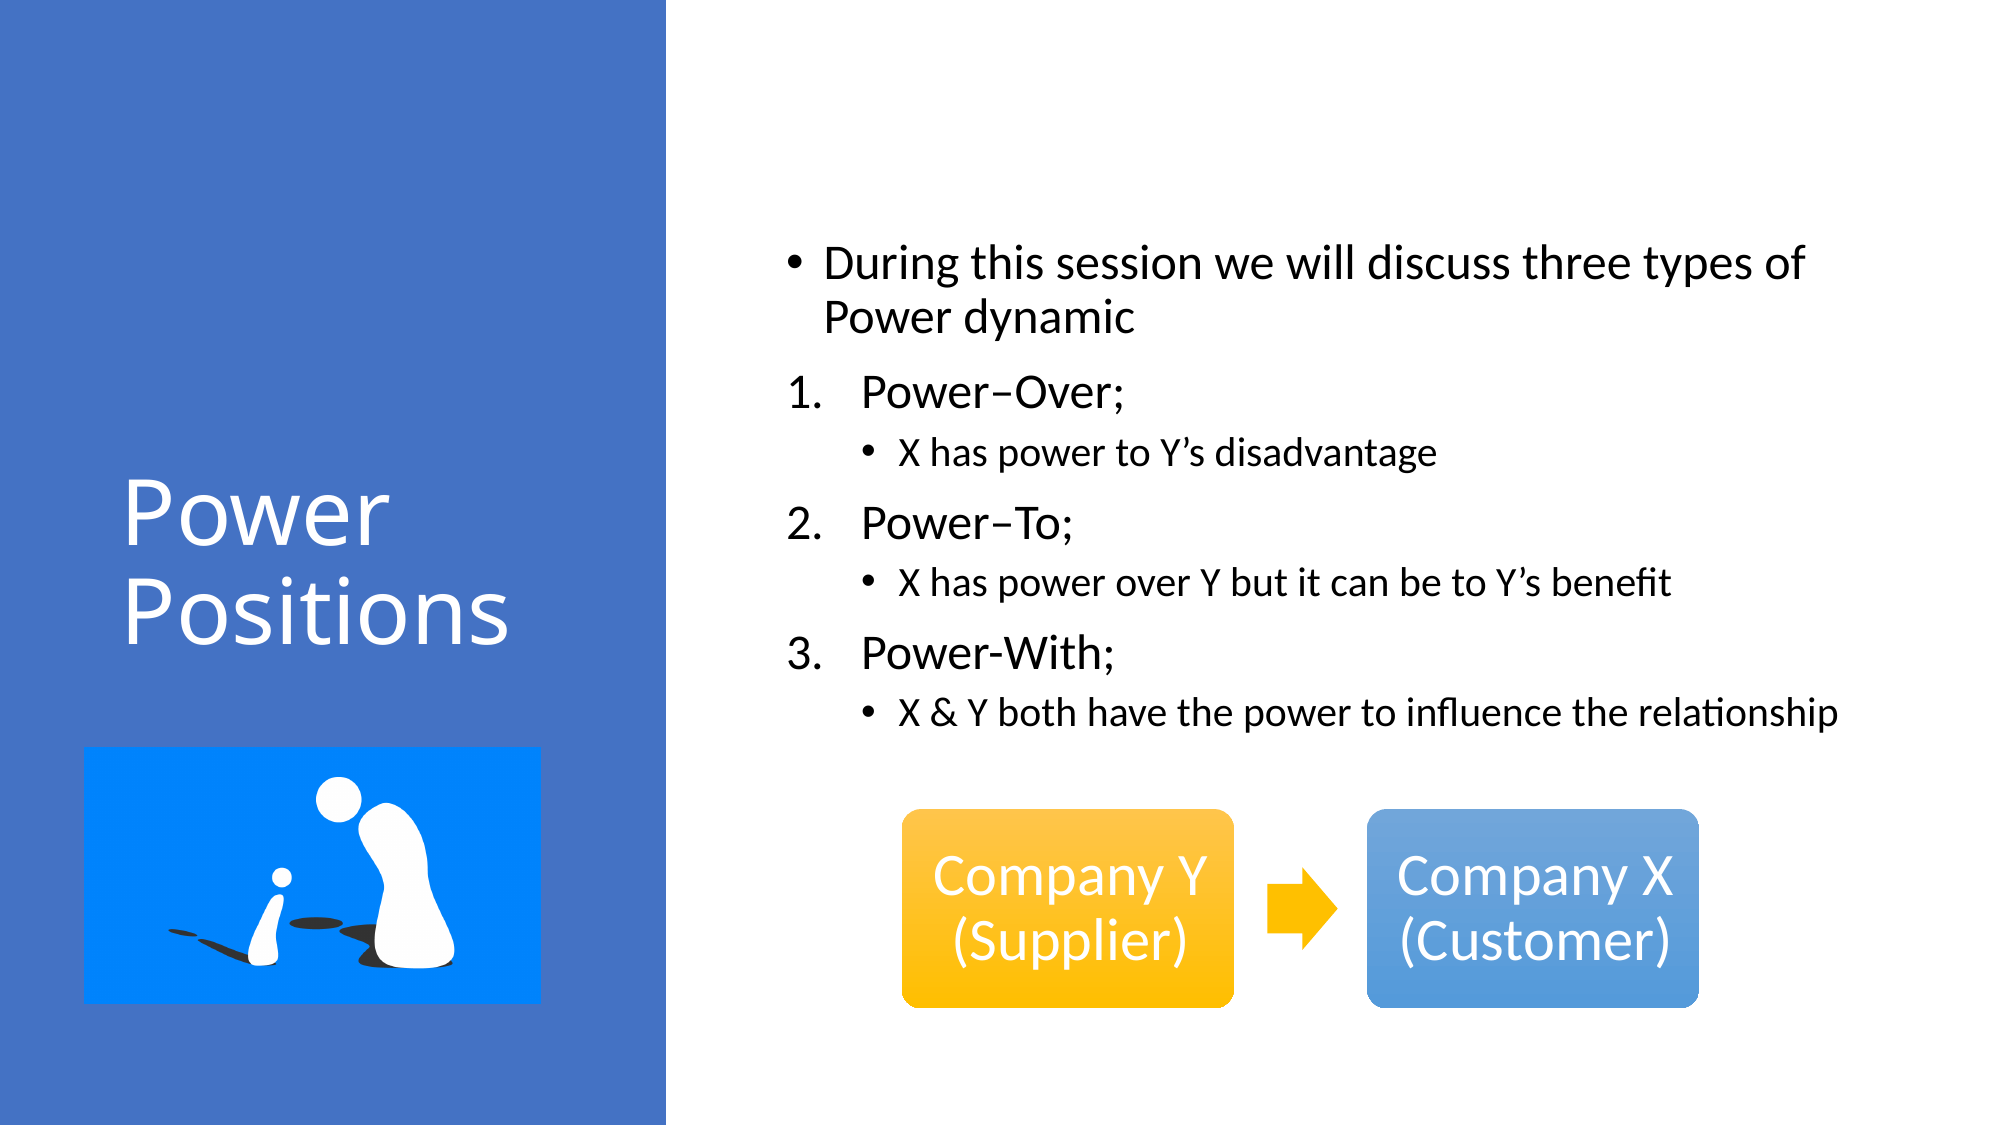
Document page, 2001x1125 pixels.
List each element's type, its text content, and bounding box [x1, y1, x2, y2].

list During this session we will discuss three types of Power dynamic Power–Over; X has power to Y’s disadvantage Power–To; X has power over Y but it can be to Y’s benefit Power-With; X & Y both have the power to influence the relationship [770, 104, 1895, 868]
title Power Positions [105, 104, 614, 1026]
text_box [901, 692, 1700, 1125]
text_box [0, 0, 667, 1125]
picture [84, 747, 541, 1004]
